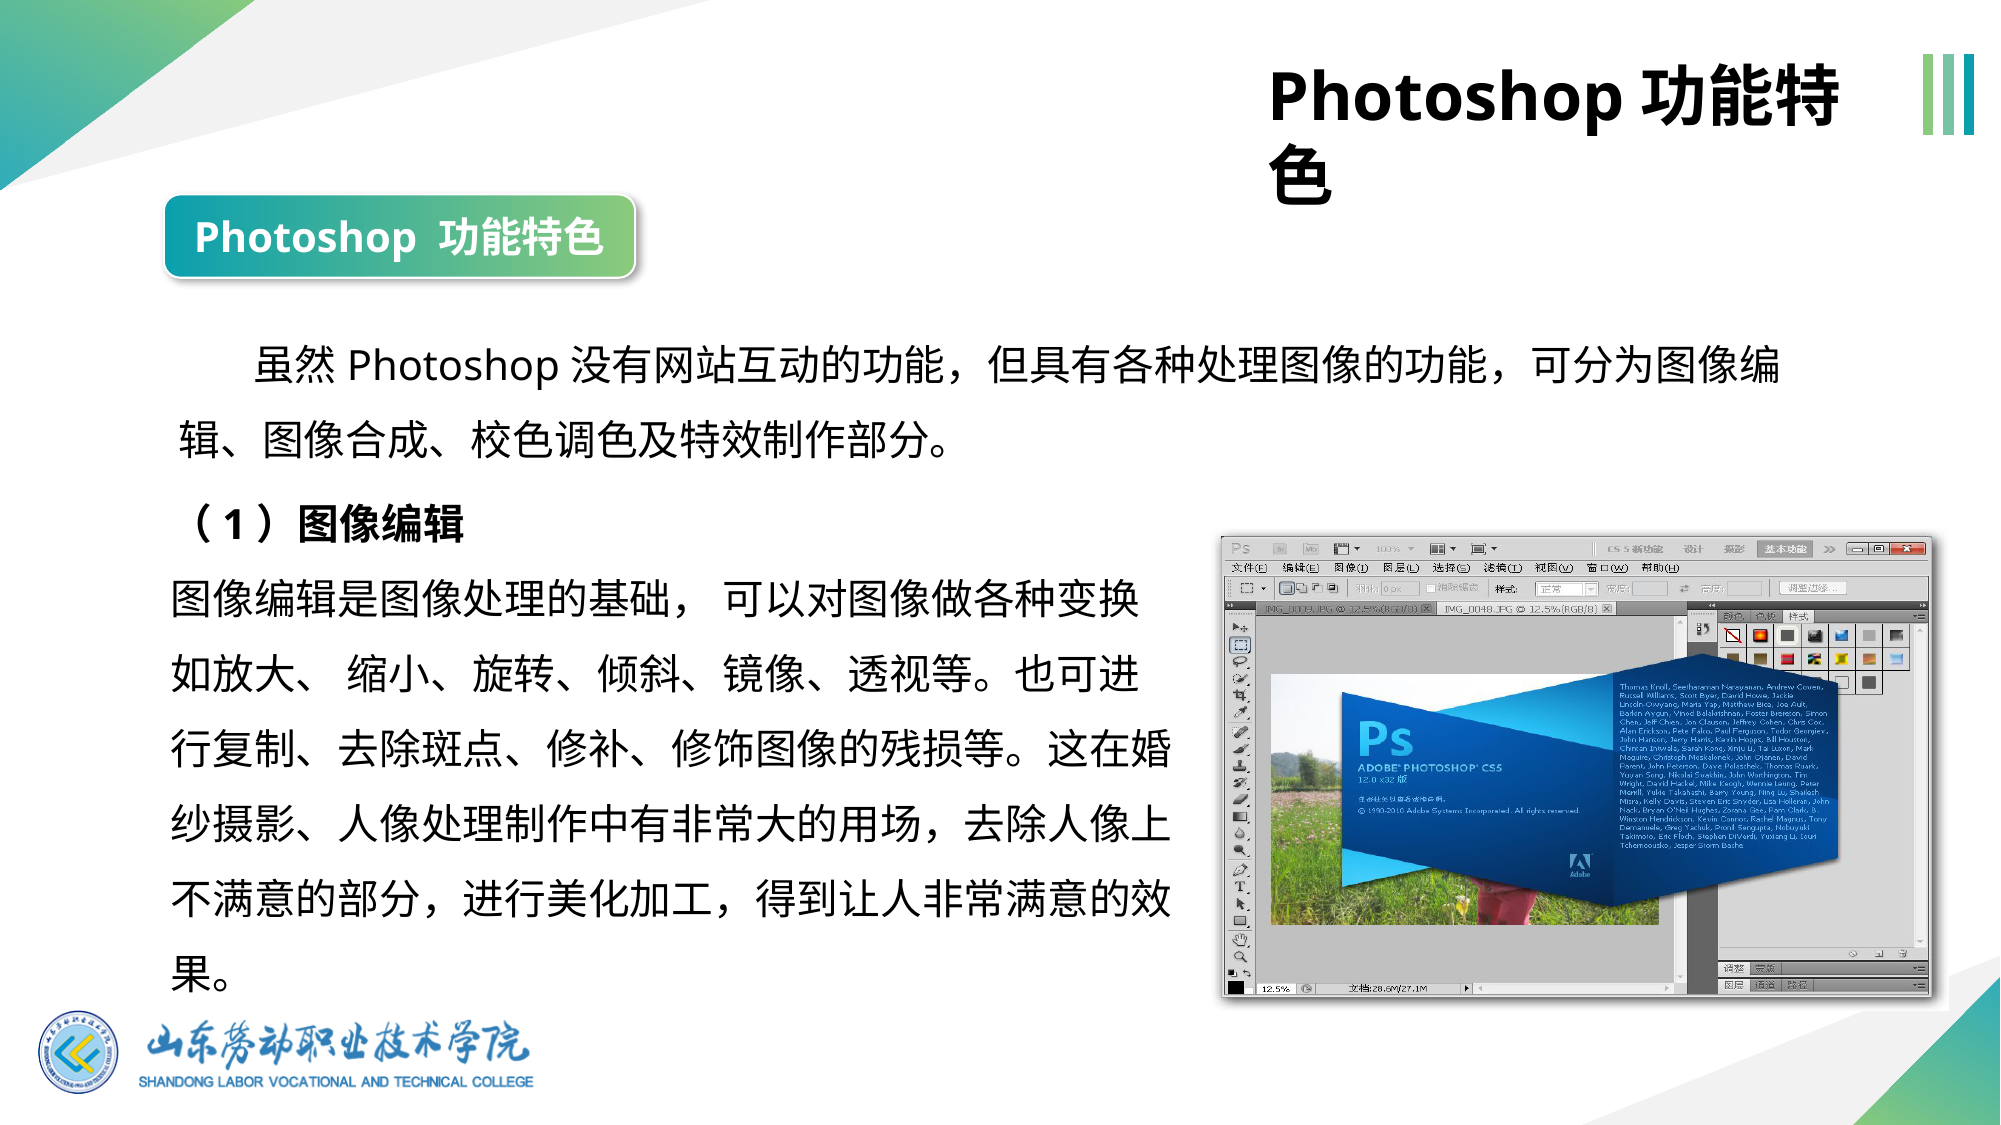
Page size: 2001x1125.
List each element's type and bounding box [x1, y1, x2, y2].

text_box [1928, 54, 1969, 136]
text_box [0, 0, 2000, 1125]
text_box [163, 194, 636, 278]
picture [38, 1010, 550, 1094]
picture [1210, 527, 1949, 1011]
